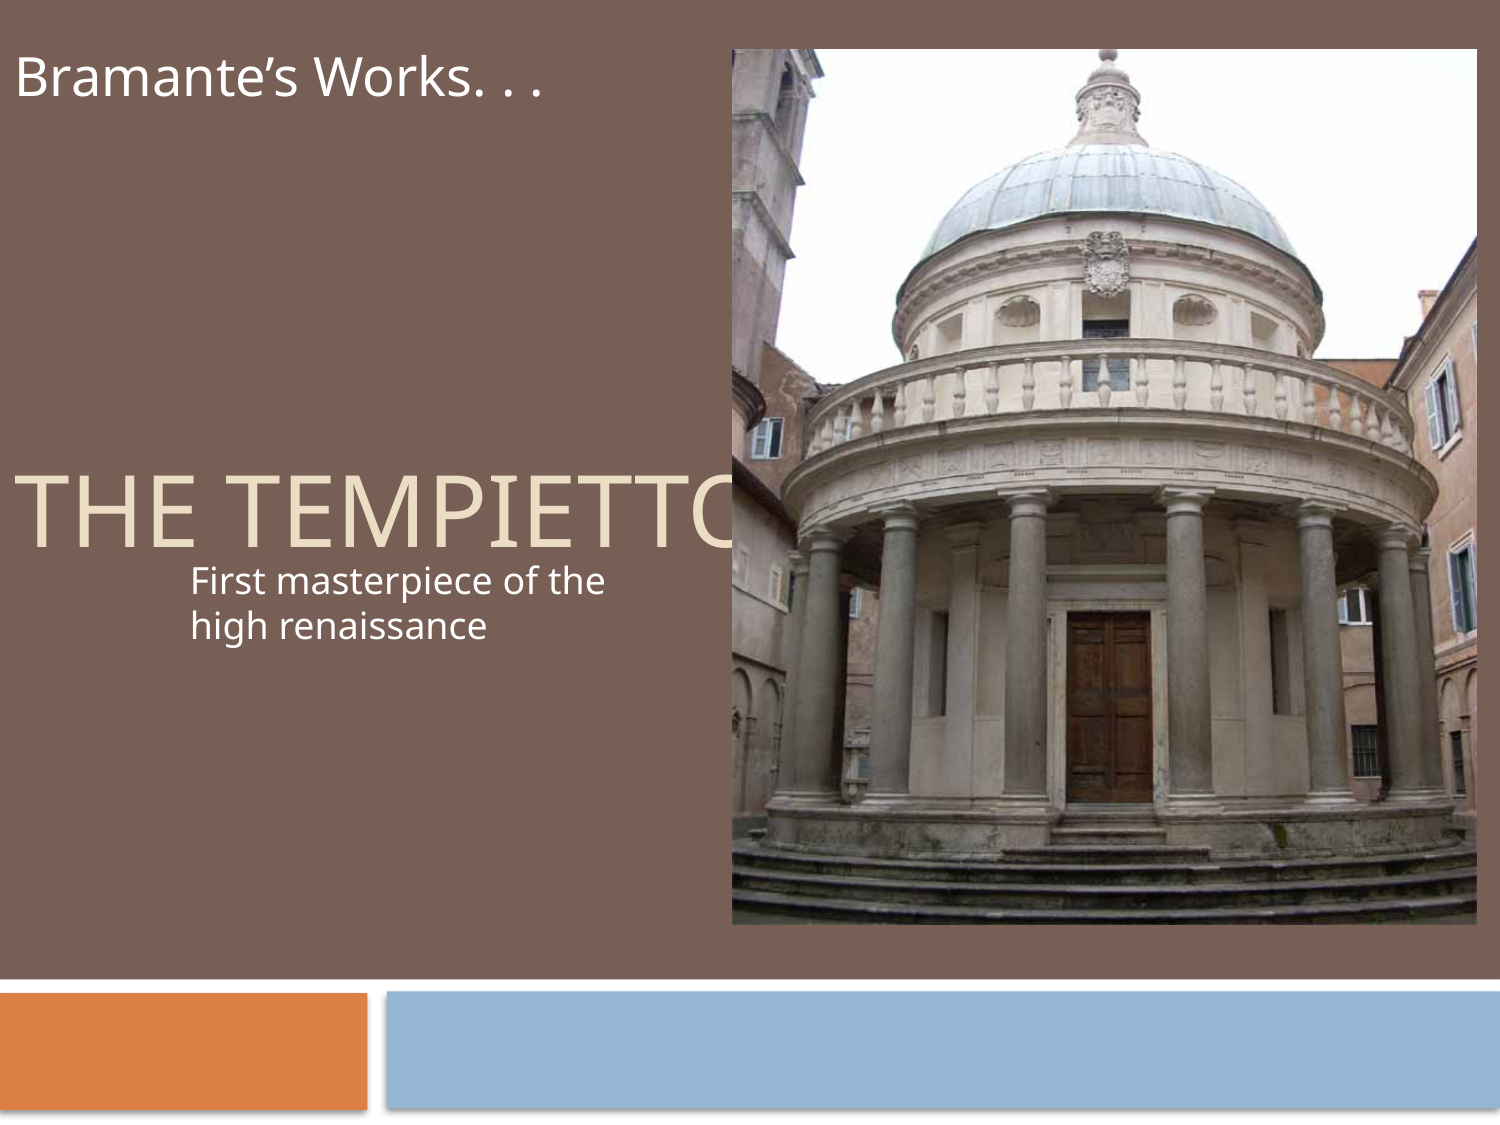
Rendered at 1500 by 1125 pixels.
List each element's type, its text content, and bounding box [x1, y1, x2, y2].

subtitle Bramante’s Works. . . [0, 0, 1163, 150]
text_box First masterpiece of the high renaissance [174, 549, 675, 655]
title The Tempietto [0, 275, 726, 575]
picture [732, 49, 1478, 926]
